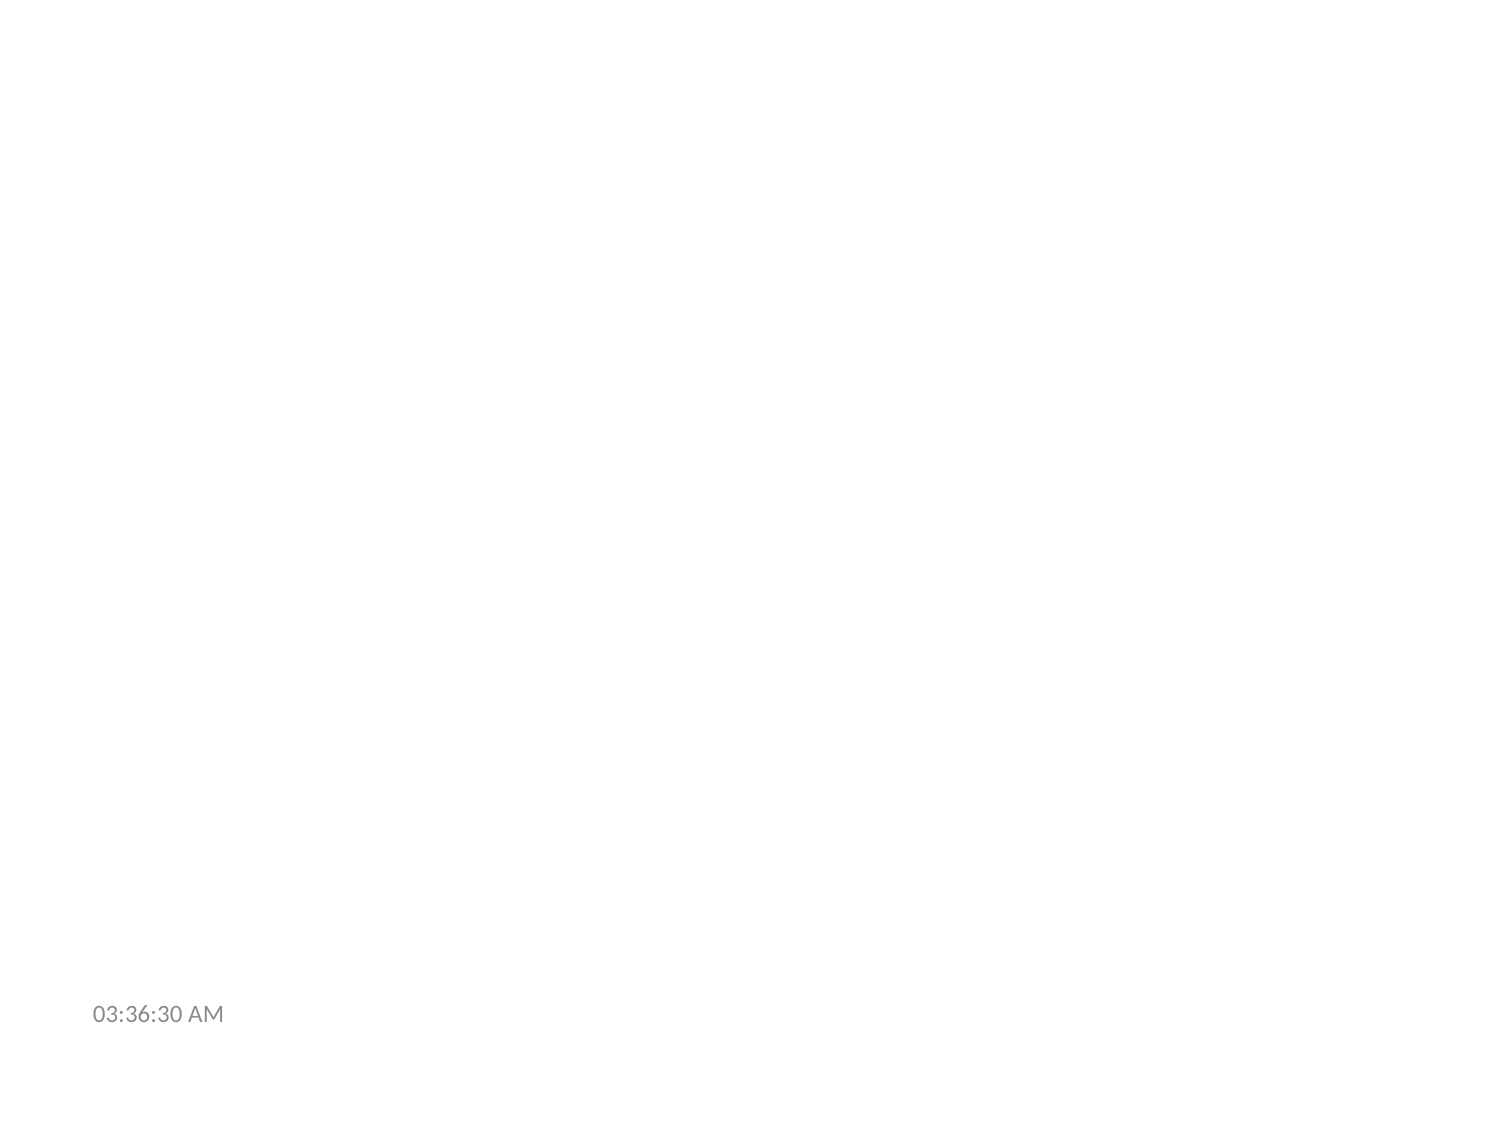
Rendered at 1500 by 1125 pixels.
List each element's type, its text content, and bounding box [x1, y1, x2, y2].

text_box 3:35:09 PM [77, 982, 428, 1043]
